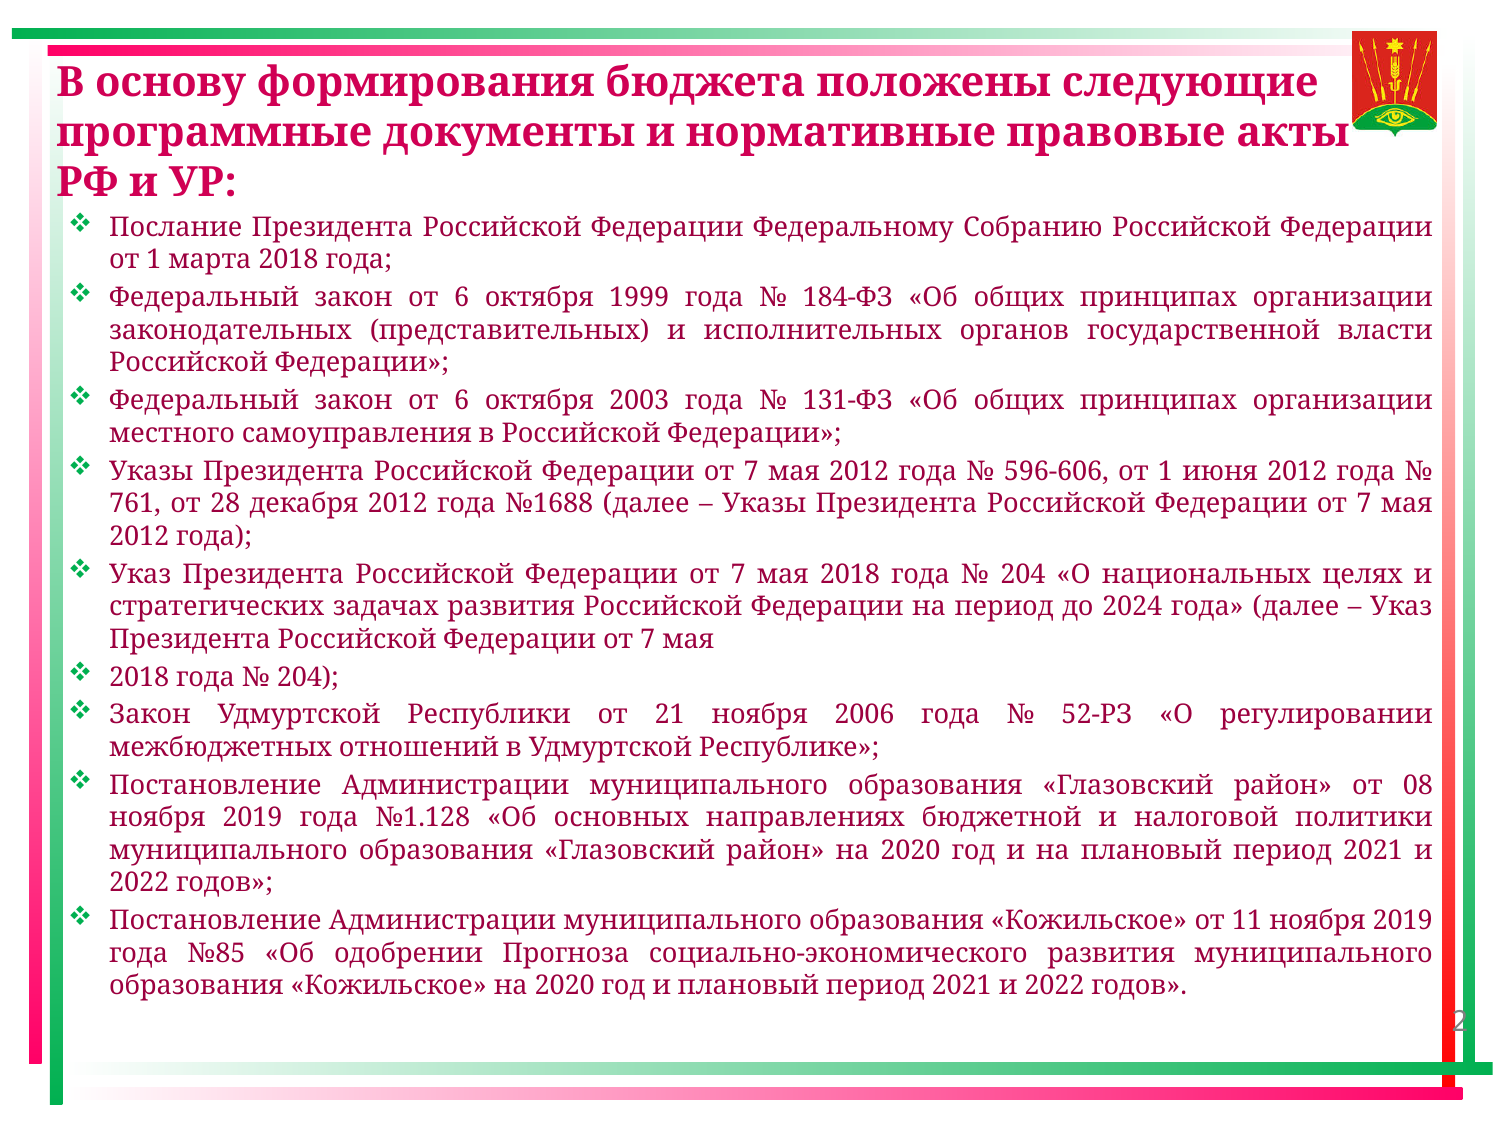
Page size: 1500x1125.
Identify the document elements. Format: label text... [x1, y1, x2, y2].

picture [1352, 31, 1437, 138]
slide_number 2 [1436, 999, 1500, 1051]
list Послание Президента Российской Федерации Федеральному Собранию Российской Федерации от 1 марта 2018 года; Федеральный закон от 6 октября 1999 года № 184-ФЗ «Об общих принципах организации законодательных (представительных) и исполнительных органов государственной власти Российской Федерации»; Федеральный закон от 6 октября 2003 года № 131-ФЗ «Об общих принципах организации местного самоуправления в Российской Федерации»; Указы Президента Российской Федерации от 7 мая 2012 года № 596-606, от 1 июня 2012 года № 761, от 28 декабря 2012 года №1688 (далее – Указы Президента Российской Федерации от 7 мая 2012 года); Указ Президента Российской Федерации от 7 мая 2018 года № 204 «О национальных целях и стратегических задачах развития Российской Федерации на период до 2024 года» (далее – Указ Президента Российской Федерации от 7 мая 2018 года № 204); Закон Удмуртской Республики от 21 ноября 2006 года № 52-РЗ «О регулировании межбюджетных отношений в Удмуртской Республике»; Постановление Администрации муниципального образования «Глазовский район» от 08 ноября 2019 года №1.128 «Об основных направлениях бюджетной и налоговой политики муниципального образования «Глазовский район» на 2020 год и на плановый период 2021 и 2022 годов»; Постановление Администрации муниципального образования «Кожильское» от 11 ноября 2019 года №85 «Об одобрении Прогноза социально-экономического развития муниципального образования «Кожильское» на 2020 год и плановый период 2021 и 2022 годов». [53, 201, 1447, 1029]
title В основу формирования бюджета положены следующие программные документы и нормативные правовые акты РФ и УР: [41, 47, 1437, 231]
